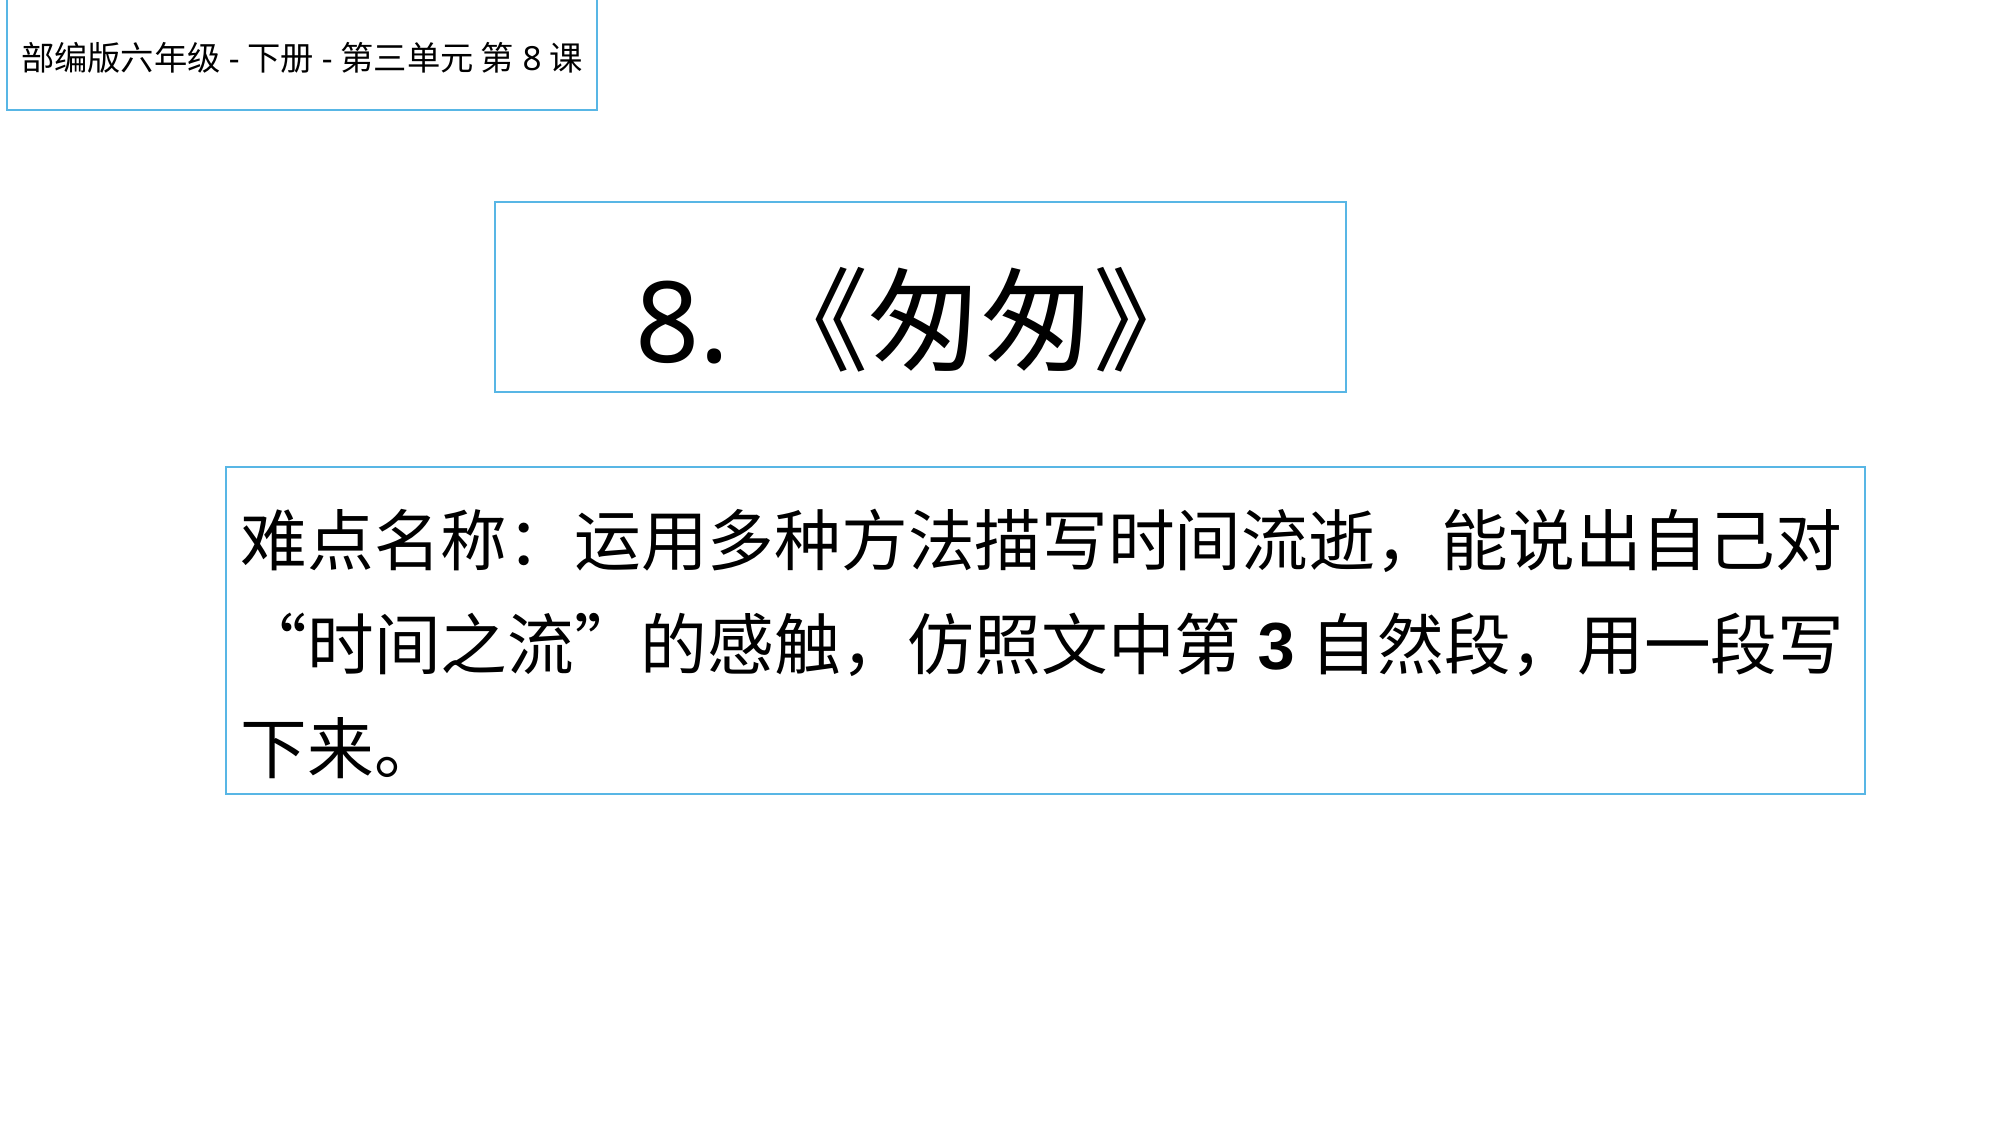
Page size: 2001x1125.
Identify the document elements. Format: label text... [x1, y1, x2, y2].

text_box 8.《匆匆》 [494, 201, 1347, 393]
text_box 难点名称：运用多种方法描写时间流逝，能说出自己对“时间之流”的感触，仿照文中第3自然段，用一段写下来。 [225, 466, 1866, 795]
text_box 部编版六年级-下册-第三单元 第8课 [6, 0, 598, 111]
